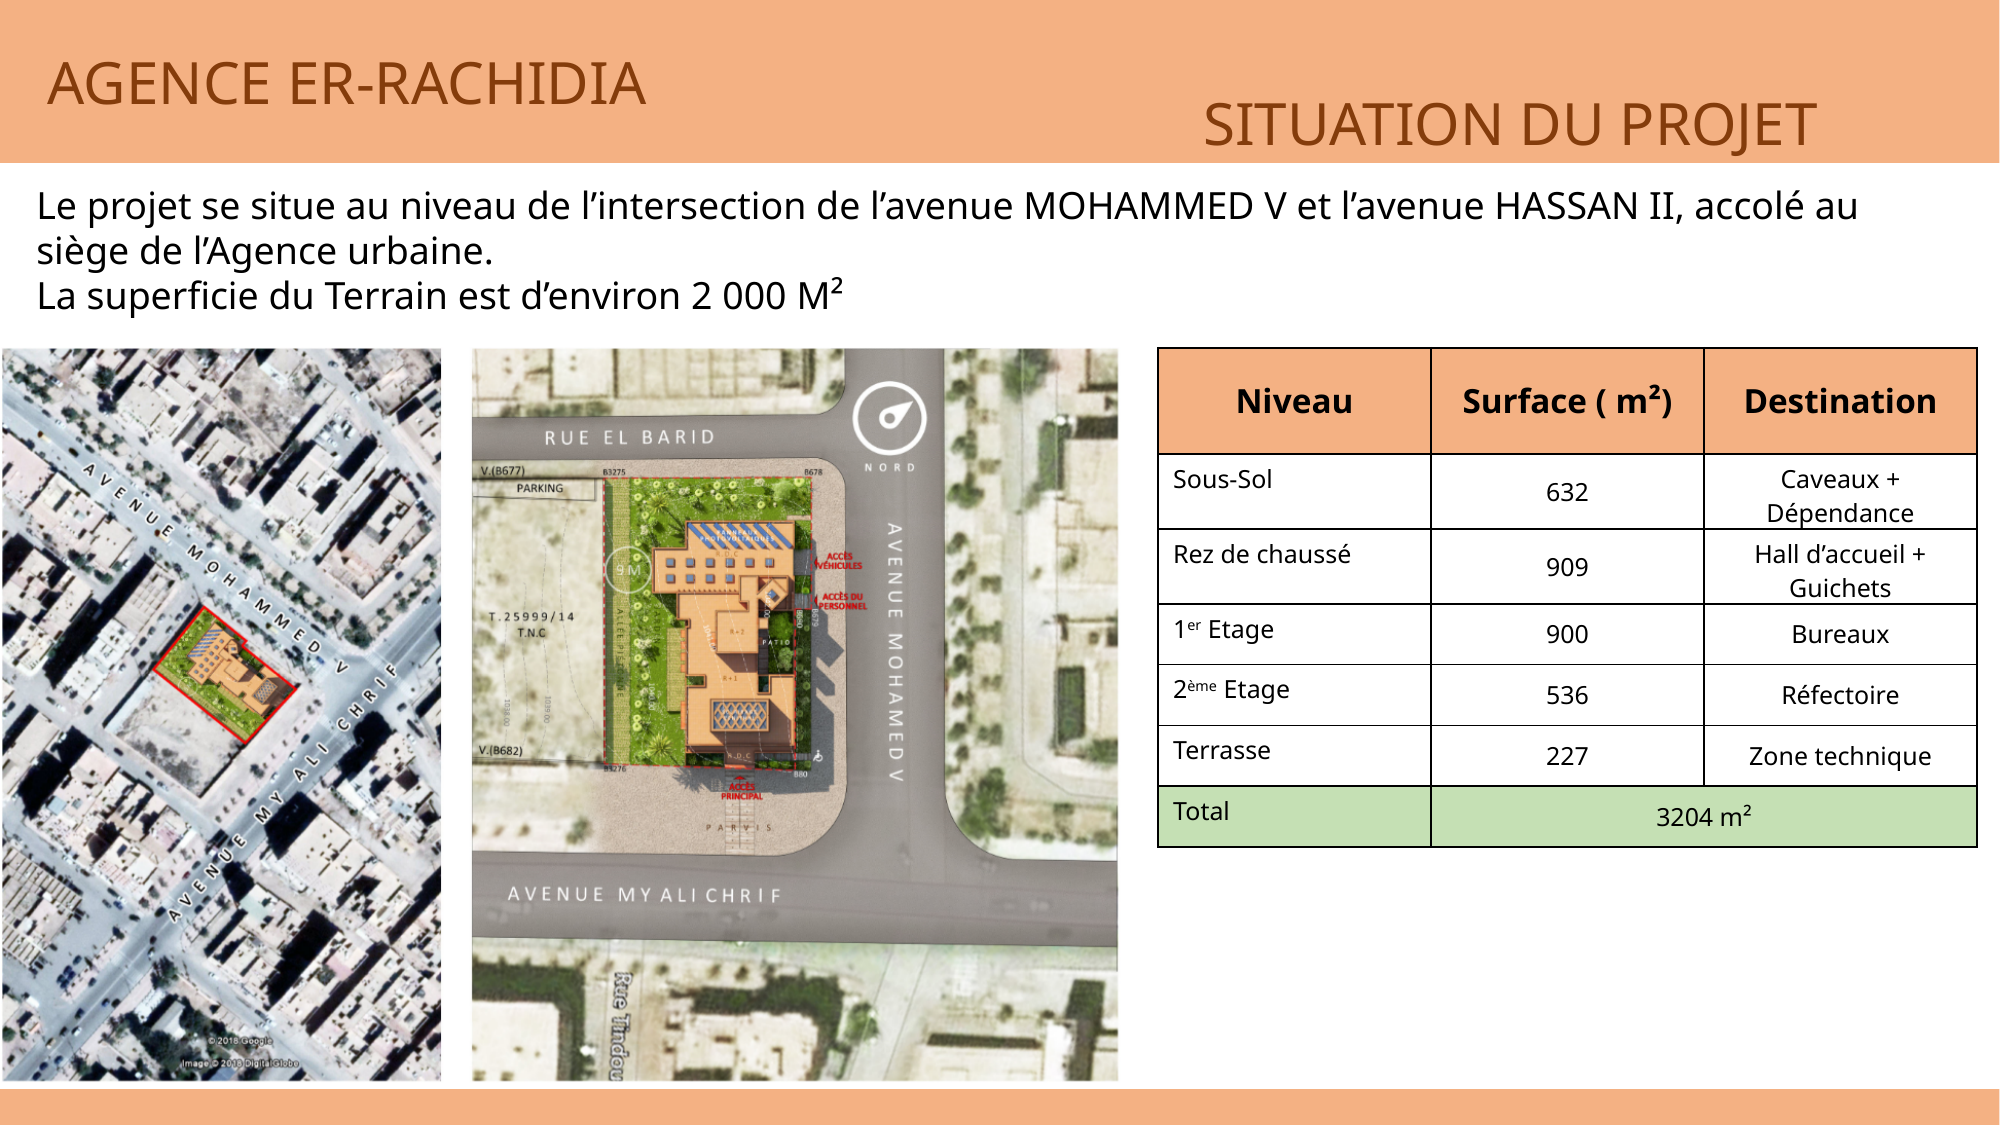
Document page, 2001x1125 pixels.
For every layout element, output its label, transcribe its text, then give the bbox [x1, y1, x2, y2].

table_cell 1er Etage [1159, 605, 1430, 664]
table_cell Caveaux + Dépendance [1705, 455, 1976, 528]
table_cell Bureaux [1705, 605, 1976, 664]
text_box SITUATION DU PROJET [1188, 79, 2000, 165]
text_box [0, 1088, 2000, 1125]
table_cell Rez de chaussé [1159, 530, 1430, 603]
table_cell Hall d’accueil + Guichets [1705, 530, 1976, 603]
table_cell 227 [1432, 726, 1703, 785]
text_box [0, 0, 2000, 164]
table_header Destination [1705, 349, 1976, 453]
table_cell Total [1159, 787, 1430, 846]
table_cell 536 [1432, 665, 1703, 725]
table_cell Terrasse [1159, 726, 1430, 785]
table_cell 909 [1432, 530, 1703, 603]
table_cell 2ème Etage [1159, 665, 1430, 725]
table_header Niveau [1159, 349, 1430, 453]
table_cell Sous-Sol [1159, 455, 1430, 528]
table_cell 900 [1432, 605, 1703, 664]
table_cell 632 [1432, 455, 1703, 528]
picture [0, 345, 1133, 1086]
table_cell Zone technique [1705, 726, 1976, 785]
table_header Surface ( m²) [1432, 349, 1703, 453]
table_cell 3204 m² [1432, 787, 1976, 846]
text_box AGENCE ER-RACHIDIA [33, 38, 824, 124]
table_cell Réfectoire [1705, 665, 1976, 725]
text_box Le projet se situe au niveau de l’intersection de l’avenue MOHAMMED V et l’avenue HASSAN II, accolé au siège de l’Agence urbaine. La superficie du Terrain est d’environ 2 000 M² [21, 174, 1978, 325]
